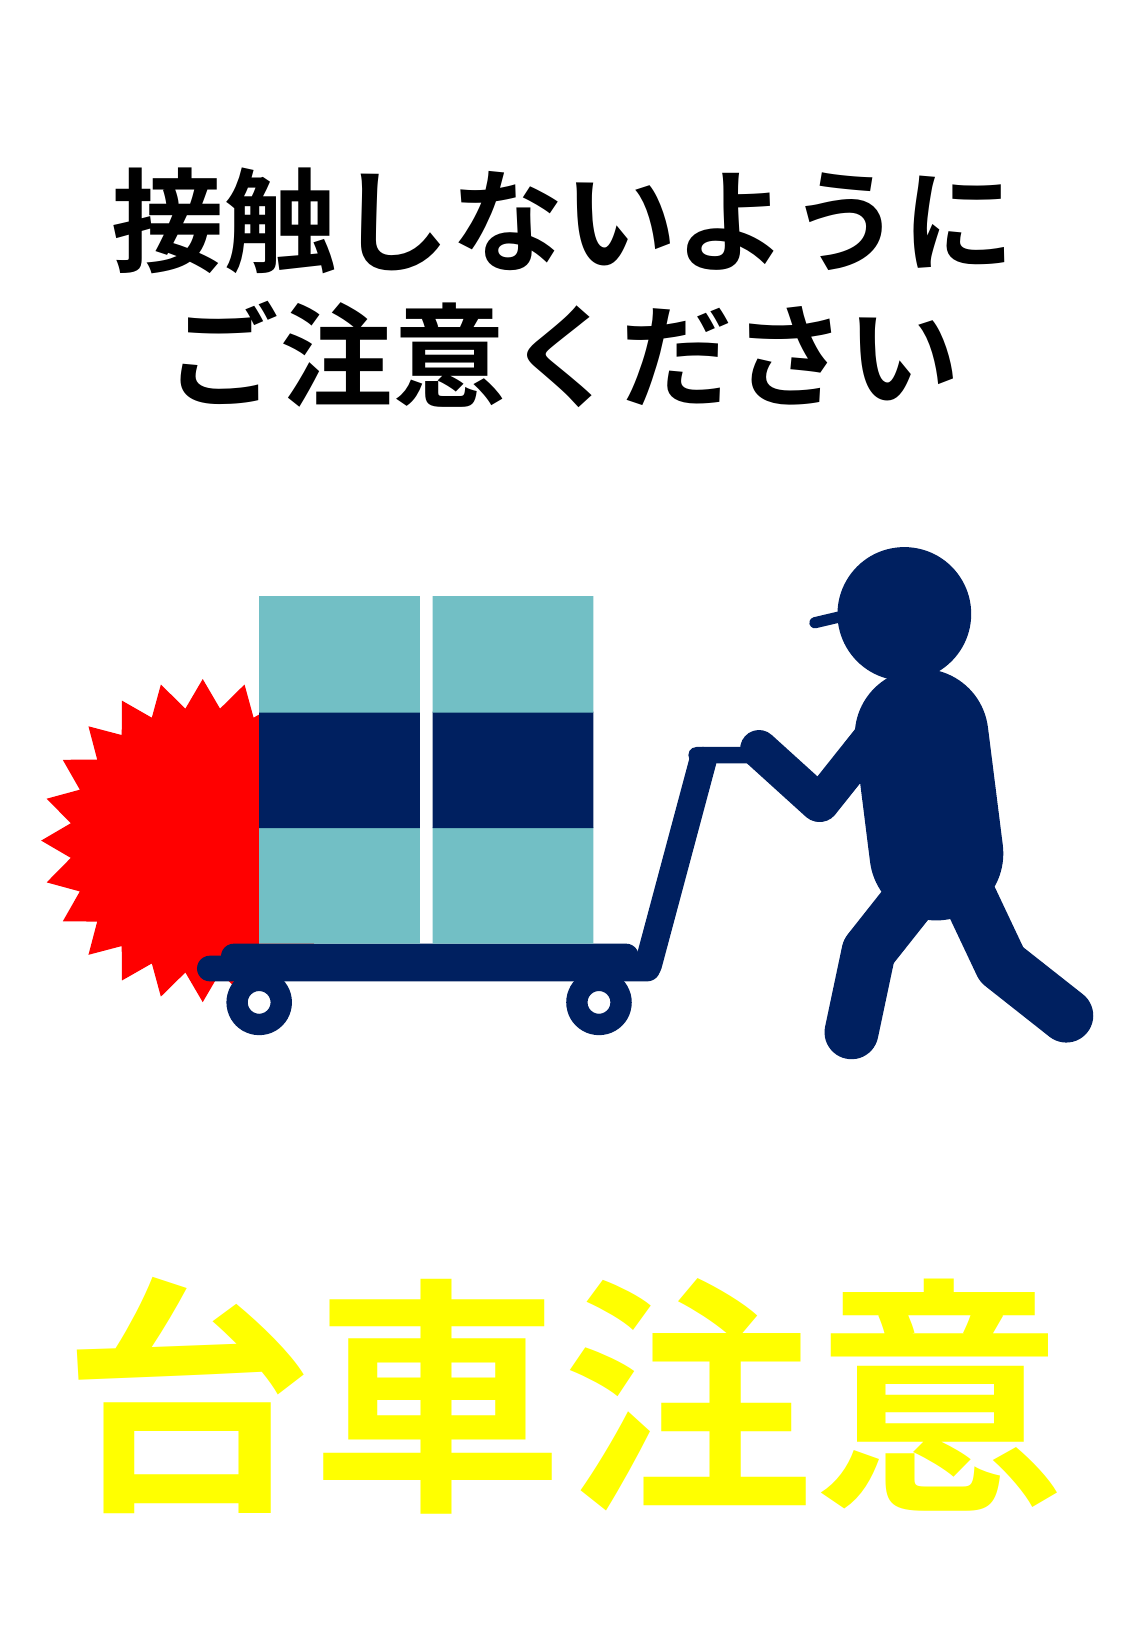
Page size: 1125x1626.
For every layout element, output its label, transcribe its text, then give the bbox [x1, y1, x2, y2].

text_box 台車注意 [23, 1234, 1104, 1550]
text_box 接触しないように ご注意ください [23, 143, 1104, 429]
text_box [40, 546, 1050, 1065]
